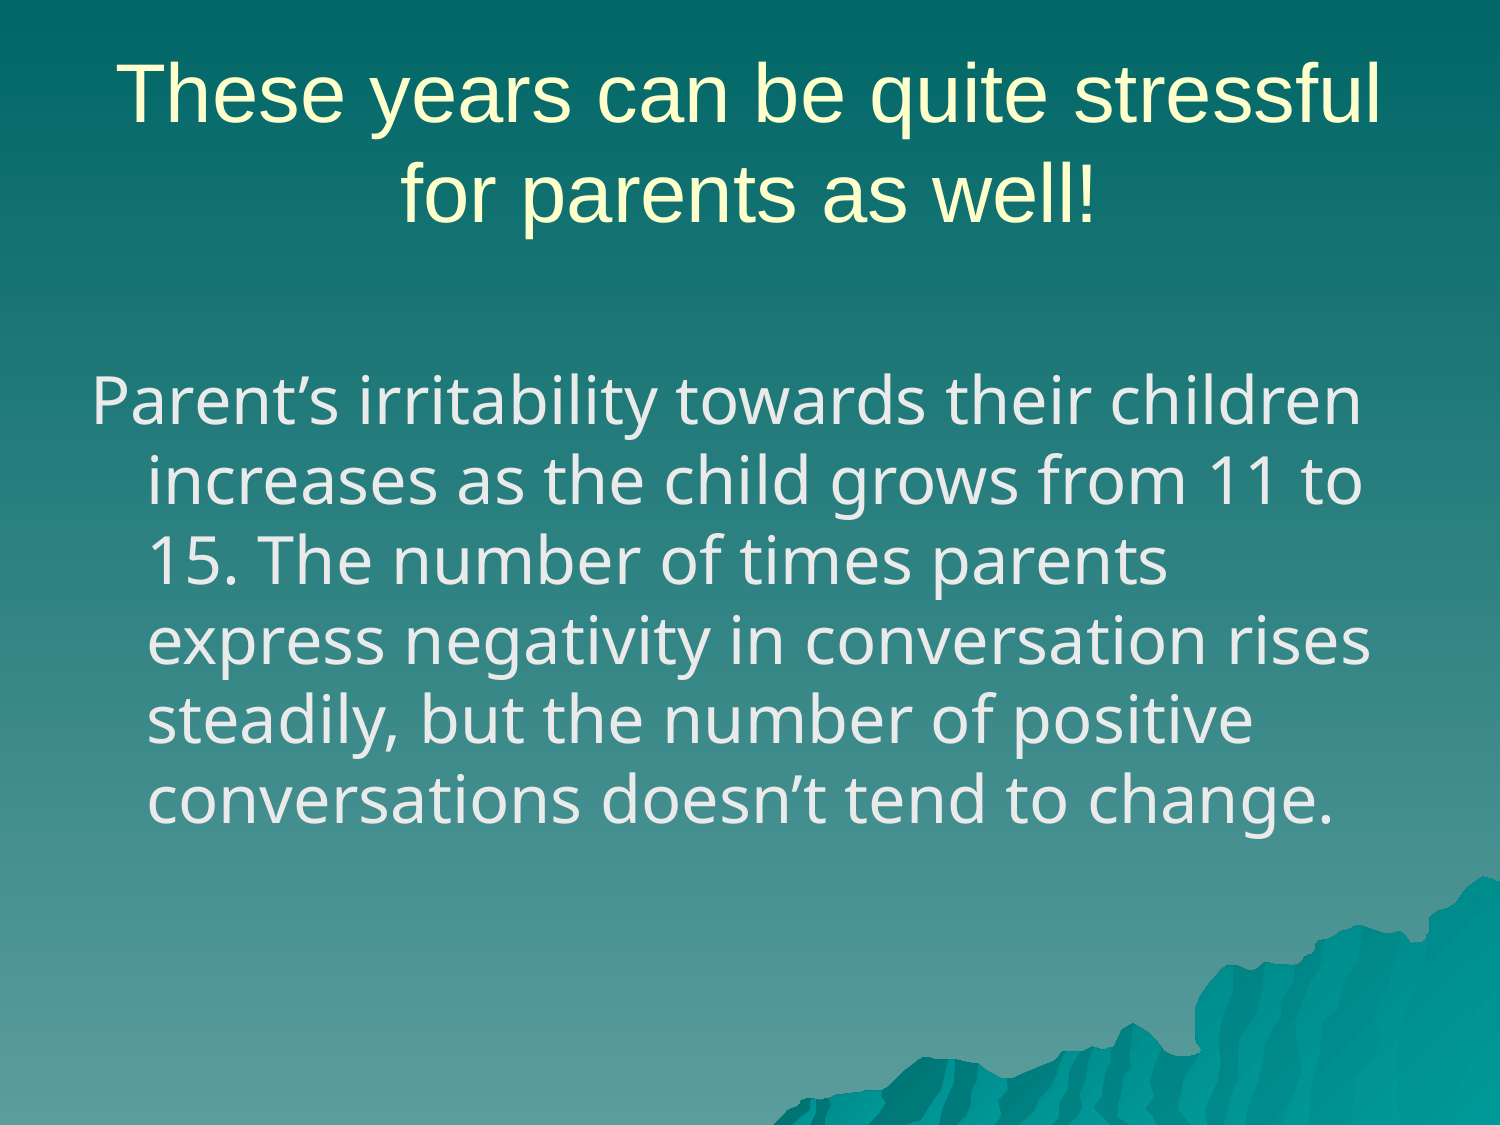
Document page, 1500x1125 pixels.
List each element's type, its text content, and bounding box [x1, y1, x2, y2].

title These years can be quite stressful for parents as well! [74, 45, 1426, 233]
list Parent’s irritability towards their children increases as the child grows from 11 to 15. The number of times parents express negativity in conversation rises steadily, but the number of positive conversations doesn’t tend to change. [74, 349, 1426, 1094]
